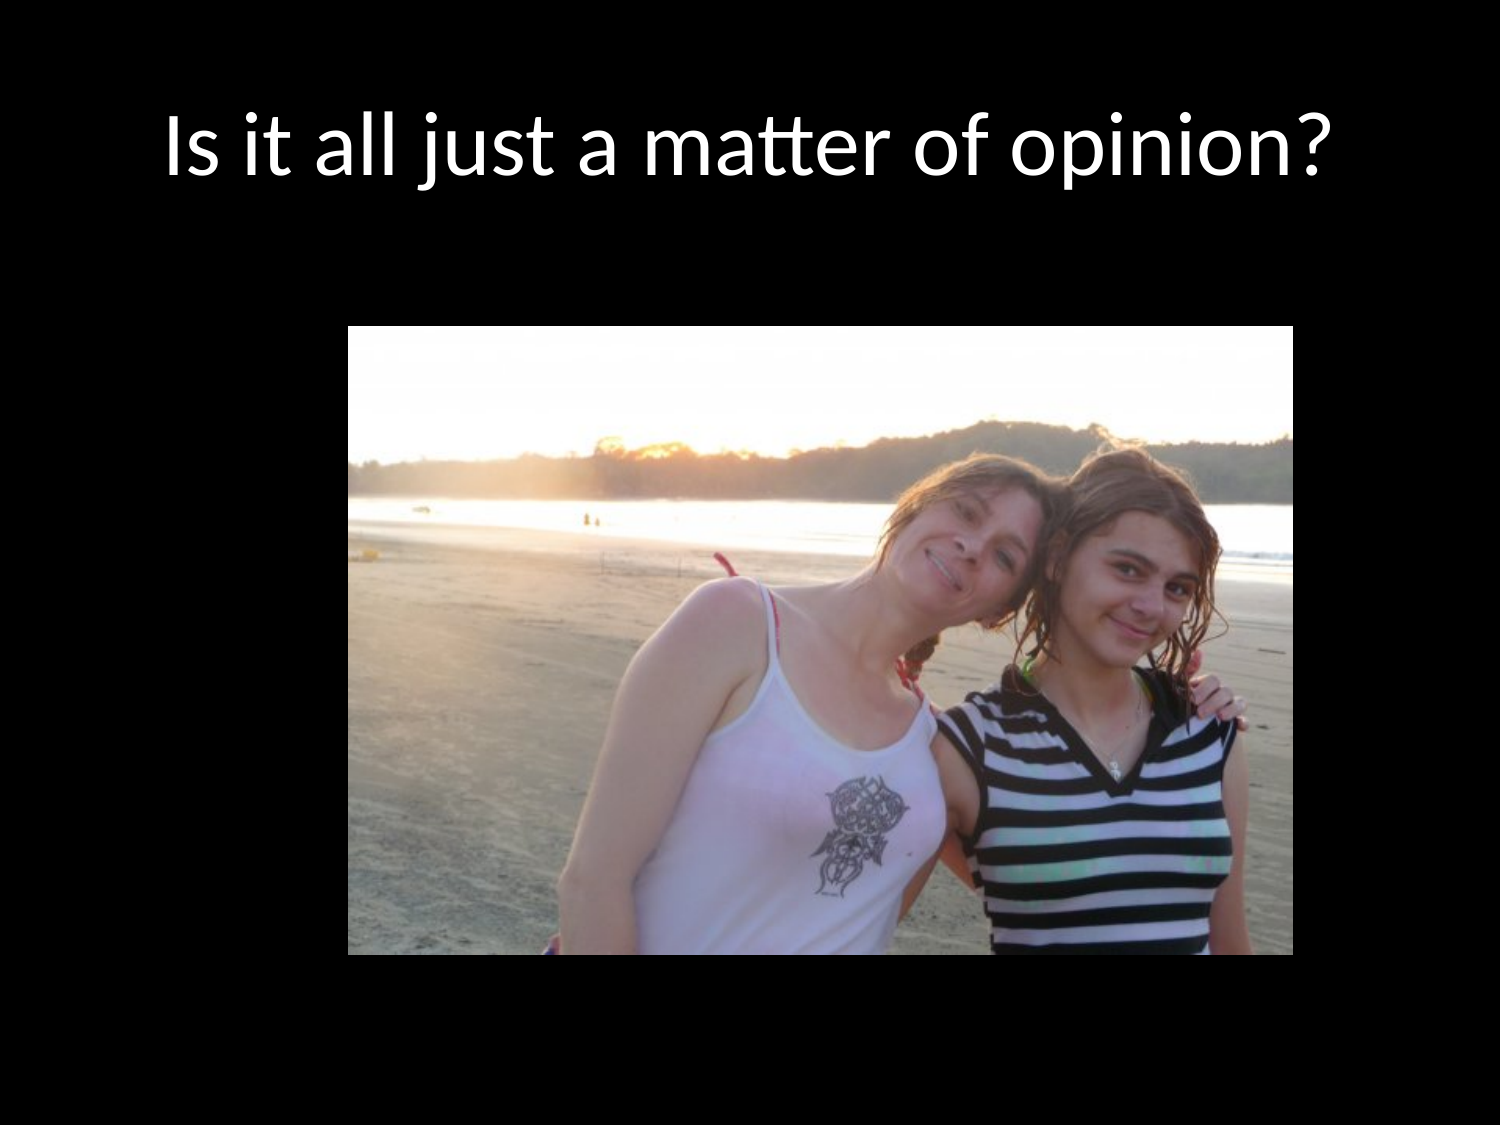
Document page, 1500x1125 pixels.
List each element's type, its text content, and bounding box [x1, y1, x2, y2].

title Is it all just a matter of opinion? [75, 45, 1425, 233]
picture [348, 325, 1293, 955]
